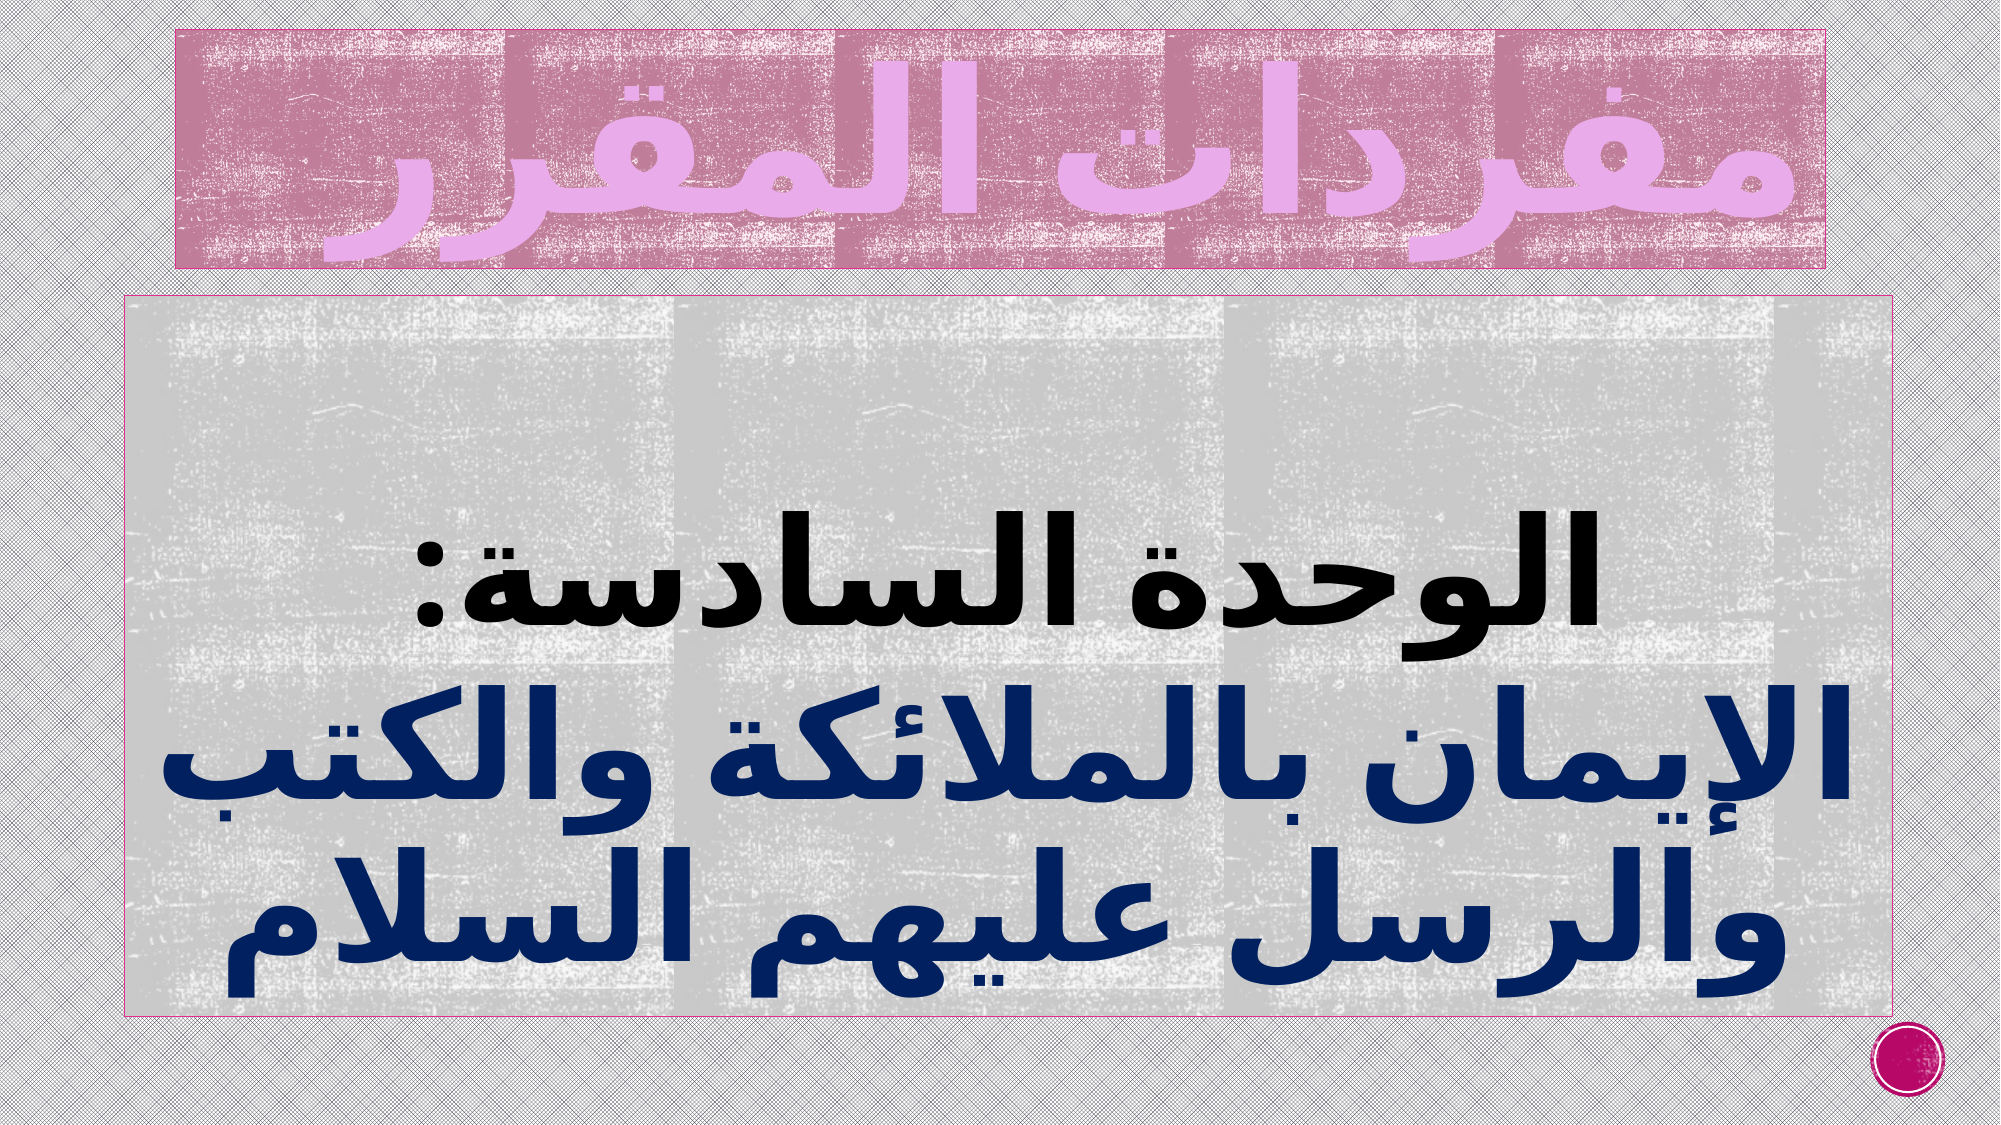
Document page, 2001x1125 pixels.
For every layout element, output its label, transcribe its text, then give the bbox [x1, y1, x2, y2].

title مفردات المقرر [175, 29, 1826, 269]
list الوحدة السادسة: الإيمان بالملائكة والكتب والرسل عليهم السلام [124, 295, 1893, 1017]
